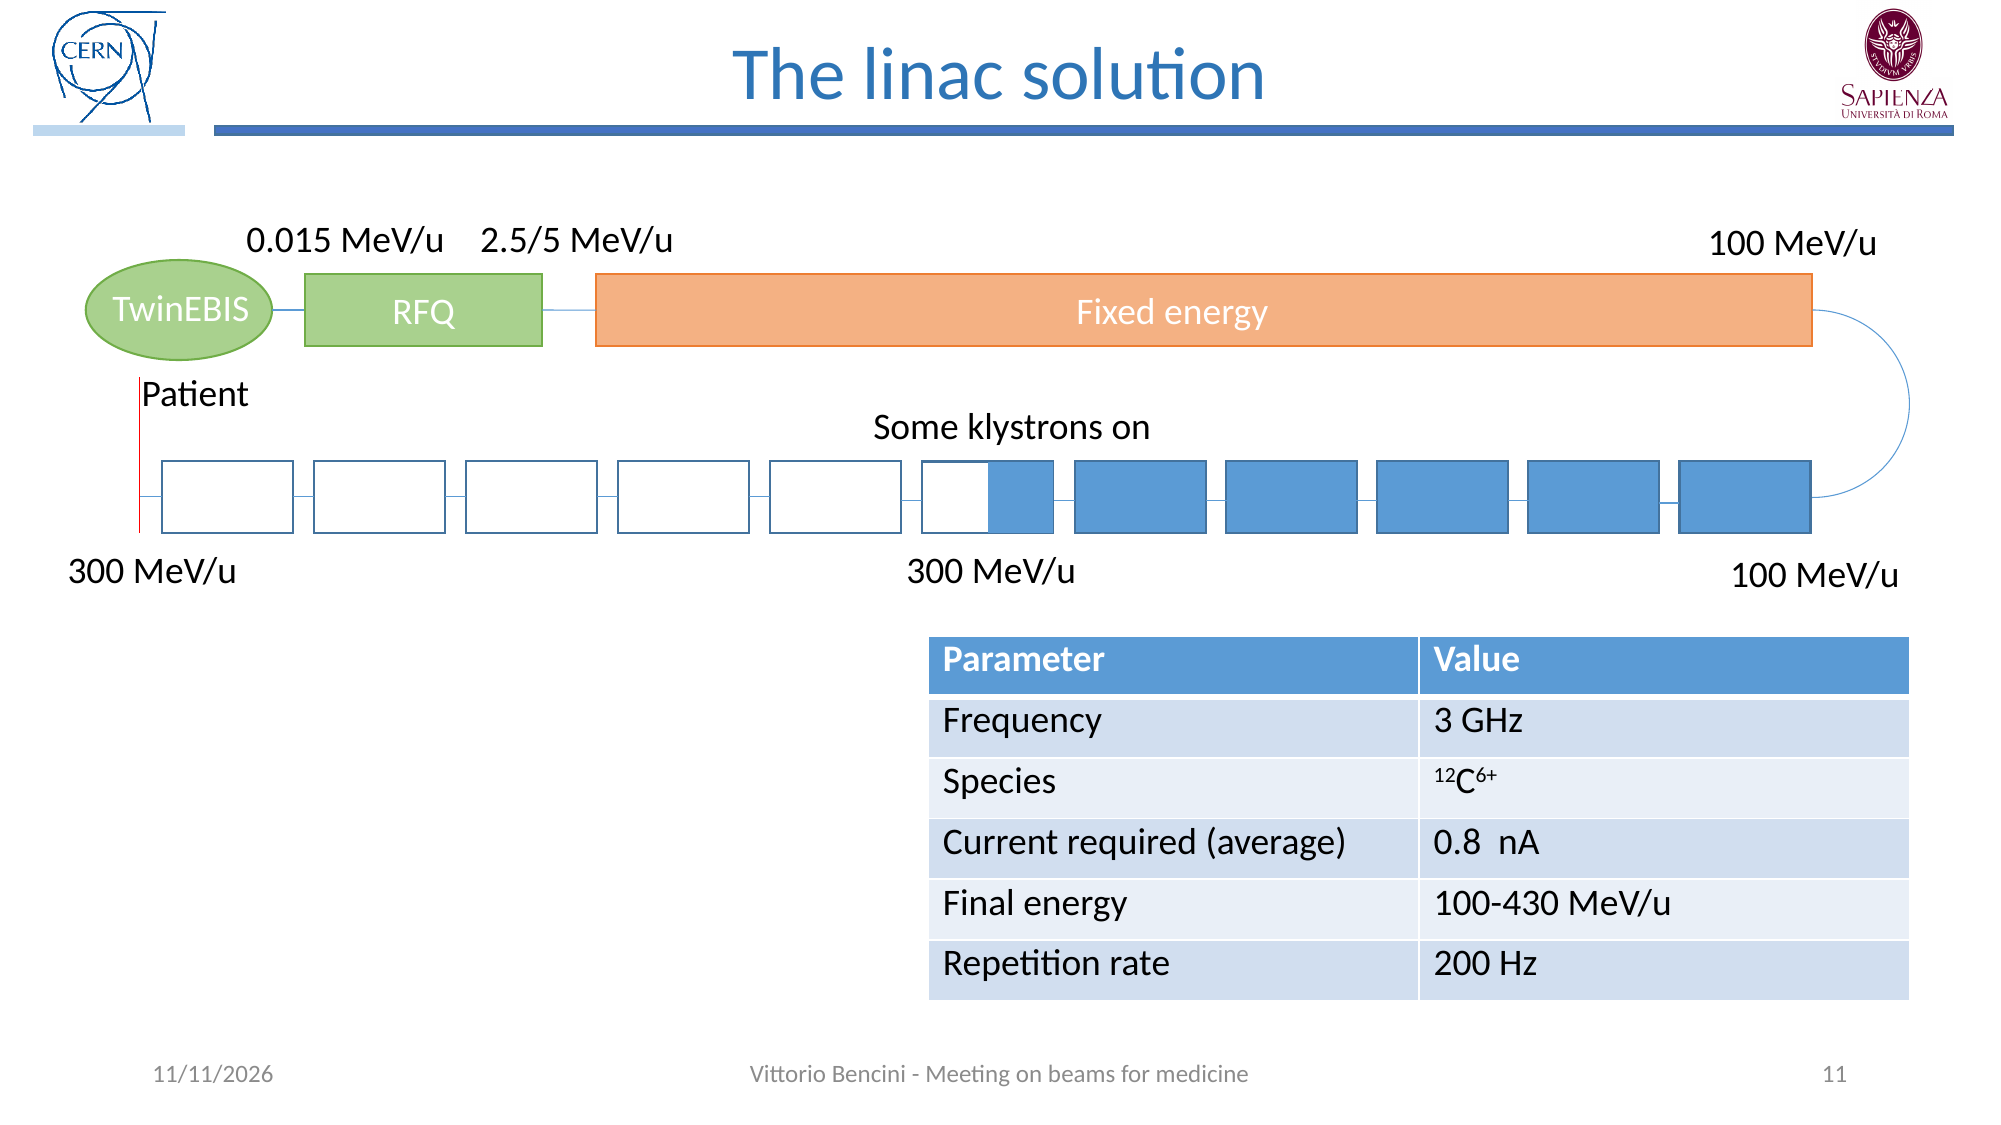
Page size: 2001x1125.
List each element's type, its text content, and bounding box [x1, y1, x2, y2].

text_box [84, 290, 92, 330]
text_box [161, 460, 294, 534]
text_box RFQ [367, 279, 480, 340]
text_box [1811, 309, 1910, 499]
text_box [270, 296, 274, 323]
text_box [1225, 460, 1358, 534]
text_box [595, 273, 1813, 347]
table_cell Species [929, 759, 1418, 818]
text_box Patient [126, 361, 287, 421]
text_box [1527, 460, 1660, 534]
text_box [988, 462, 1053, 533]
text_box [98, 337, 259, 361]
text_box 2.5/5 MeV/u [465, 207, 727, 268]
table_cell Final energy [929, 880, 1418, 939]
text_box [465, 460, 598, 534]
table_cell Frequency [929, 700, 1418, 757]
text_box 0.015 MeV/u [231, 207, 465, 268]
text_box 300 MeV/u [891, 538, 1108, 599]
text_box [1376, 460, 1509, 534]
text_box [769, 460, 902, 534]
table_header Parameter [929, 637, 1418, 694]
text_box TwinEBIS [92, 276, 270, 337]
text_box The linac solution [673, 17, 1327, 123]
table_cell 200 Hz [1420, 941, 1909, 1000]
text_box [1074, 460, 1207, 534]
table_cell 3 GHz [1420, 700, 1909, 757]
text_box [1678, 460, 1812, 534]
text_box [108, 258, 250, 276]
text_box Some klystrons on [858, 394, 1187, 455]
text_box [313, 460, 446, 534]
text_box 300 MeV/u [52, 538, 269, 599]
table_cell 100-430 MeV/u [1420, 880, 1909, 939]
picture [52, 10, 166, 123]
table_header Value [1420, 637, 1909, 694]
text_box [921, 460, 1054, 534]
text_box [617, 460, 750, 534]
table_cell Repetition rate [929, 941, 1418, 1000]
text_box [33, 125, 185, 136]
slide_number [137, 1042, 588, 1103]
text_box [304, 273, 543, 347]
slide_number 11 [1412, 1042, 1863, 1103]
table_cell Current required (average) [929, 819, 1418, 878]
table_cell 12C6+ [1420, 759, 1909, 818]
footer Vittorio Bencini - Meeting on beams for medicine [662, 1042, 1338, 1103]
text_box 100 MeV/u [1715, 542, 1932, 602]
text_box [1834, 0, 1953, 125]
text_box [214, 125, 1954, 136]
table_cell 0.8 nA [1420, 819, 1909, 878]
text_box 100 MeV/u [1693, 210, 1910, 271]
text_box Fixed energy [988, 279, 1357, 340]
